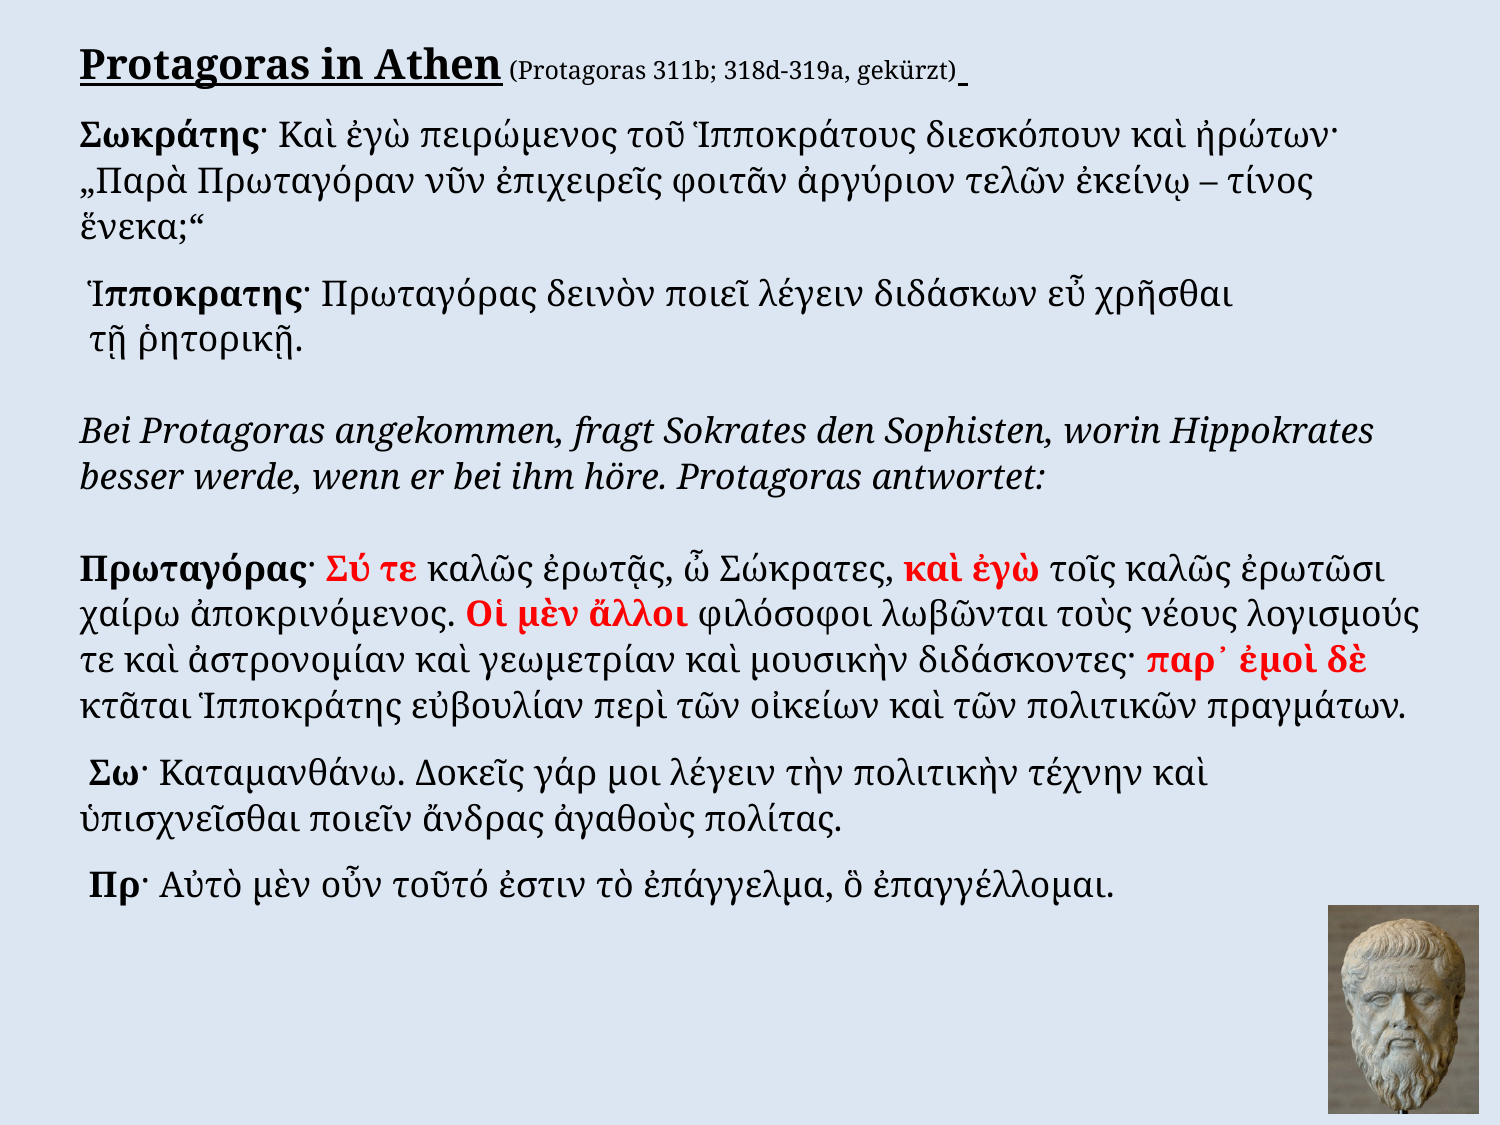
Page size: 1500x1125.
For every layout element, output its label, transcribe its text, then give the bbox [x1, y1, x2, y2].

text_box Protagoras in Athen (Protagoras 311b; 318d-319a, gekürzt) Σωκράτης· Καὶ ἐγὼ πειρώμενος τοῦ Ἱπποκράτους διεσκόπουν καὶ ἠρώτων· „Παρὰ Πρωταγόραν νῦν ἐπιχειρεῖς φοιτᾶν ἀργύριον τελῶν ἐκείνῳ – τίνος ἕνεκα;“ Ἱπποκρατης· Πρωταγόρας δεινὸν ποιεῖ λέγειν διδάσκων εὖ χρῆσθαι τῇ ῥητορικῇ. Bei Protagoras angekommen, fragt Sokrates den Sophisten, worin Hippokrates besser werde, wenn er bei ihm höre. Protagoras antwortet: Πρωταγόρας· Σύ τε καλῶς ἐρωτᾷς, ὦ Σώκρατες, καὶ ἐγὼ τοῖς καλῶς ἐρωτῶσι χαίρω ἀποκρινόμενος. Οἱ μὲν ἄλλοι φιλόσοφοι λωβῶνται τοὺς νέους λογισμούς τε καὶ ἀστρονομίαν καὶ γεωμετρίαν καὶ μουσικὴν διδάσκοντες· παρ᾿ ἐμοὶ δὲ κτᾶται Ἱπποκράτης εὐβουλίαν περὶ τῶν οἰκείων καὶ τῶν πολιτικῶν πραγμάτων. Σω· Καταμανθάνω. Δοκεῖς γάρ μοι λέγειν τὴν πολιτικὴν τέχνην καὶ ὑπισχνεῖσθαι ποιεῖν ἄνδρας ἀγαθοὺς πολίτας. Πρ· Αὐτὸ μὲν οὖν τοῦτό ἐστιν τὸ ἐπάγγελμα, ὃ ἐπαγγέλλομαι. [64, 30, 1436, 913]
picture [1328, 904, 1479, 1114]
